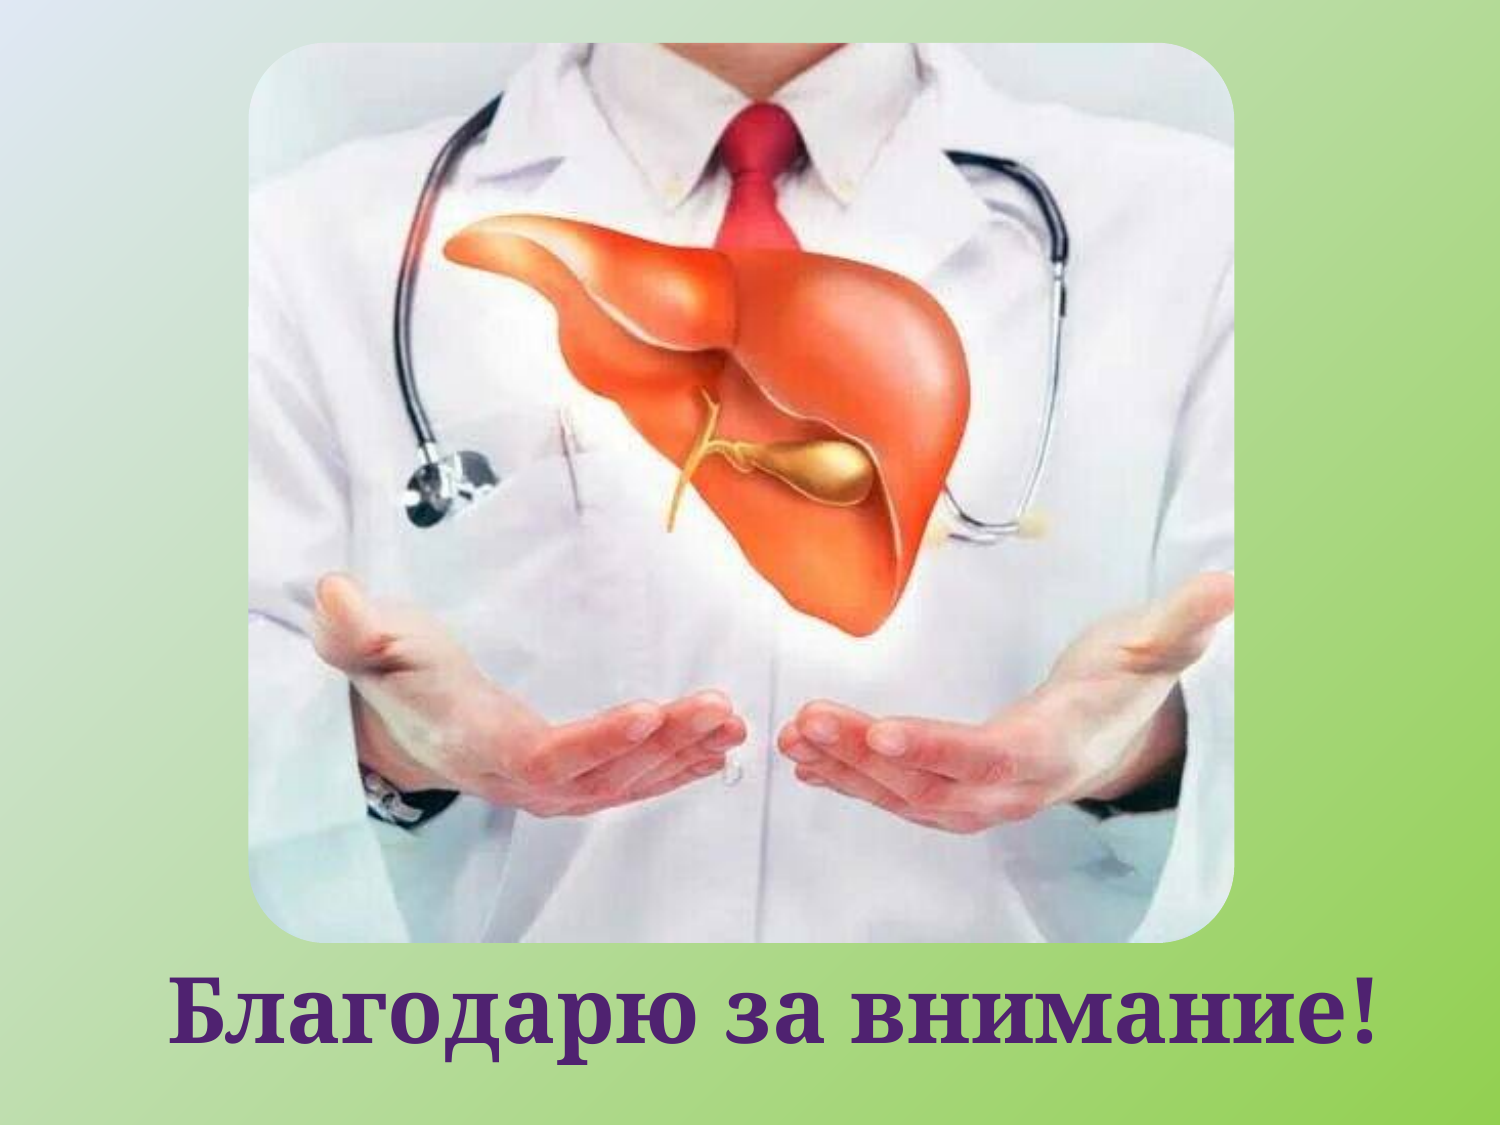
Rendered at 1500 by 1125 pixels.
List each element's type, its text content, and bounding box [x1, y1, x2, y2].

picture [248, 42, 1235, 944]
title Благодарю за внимание! [100, 944, 1451, 1125]
